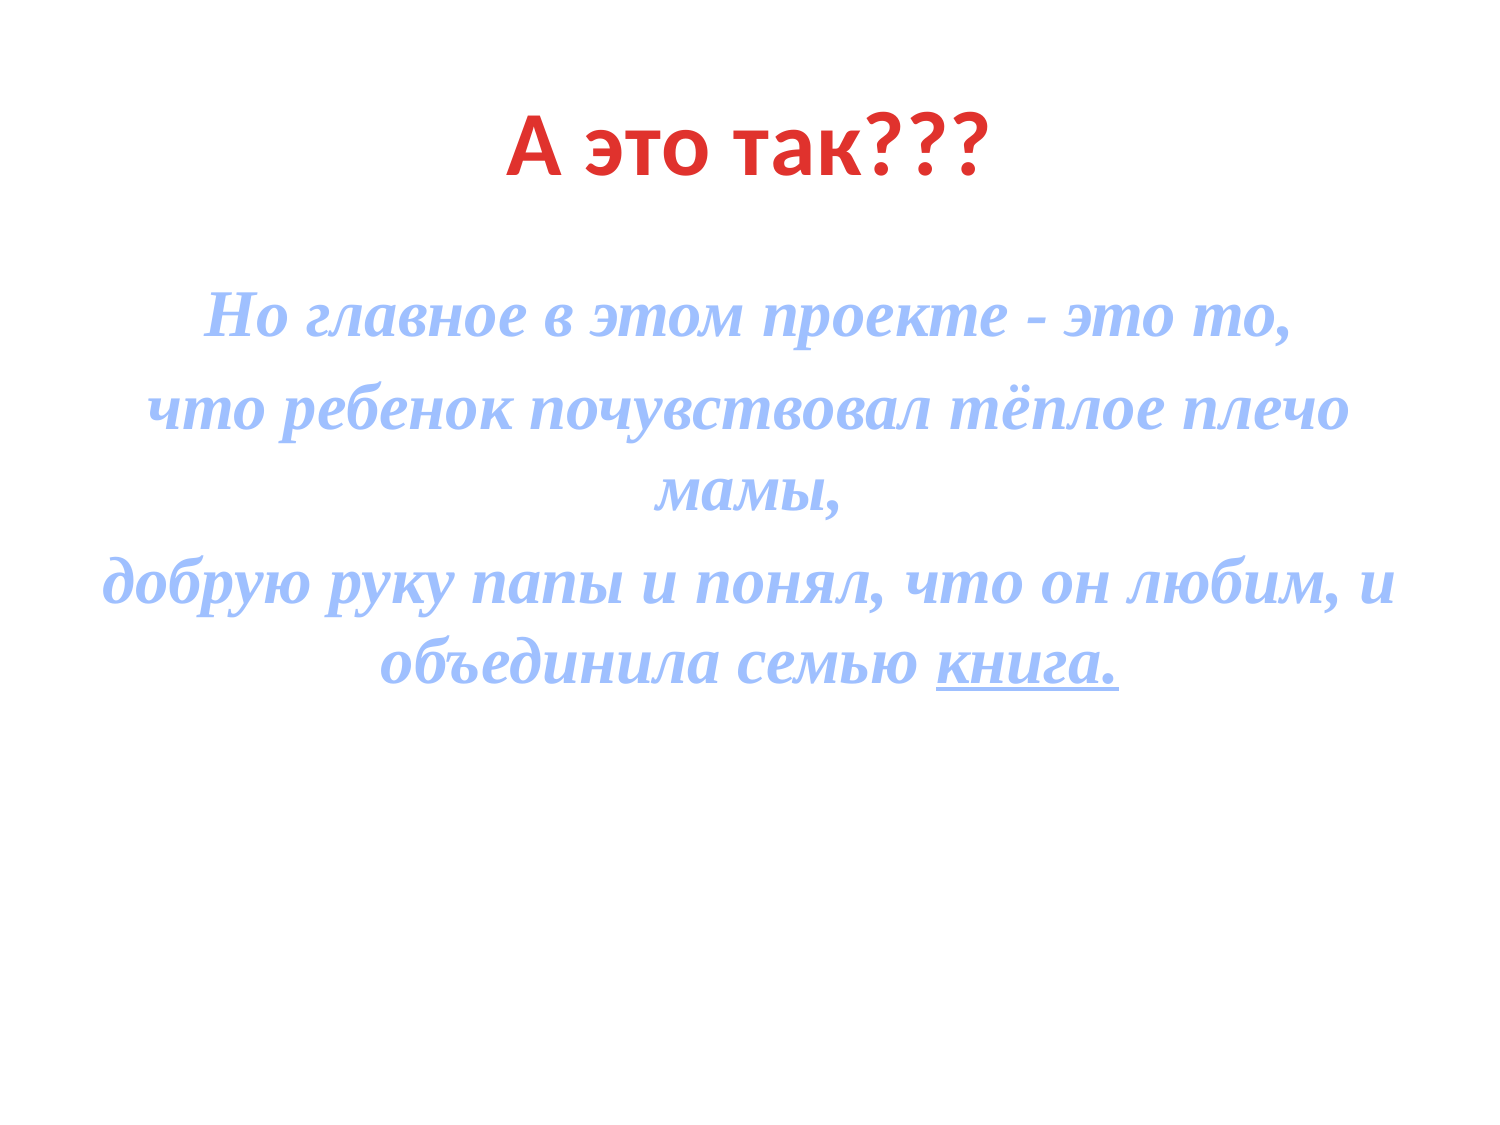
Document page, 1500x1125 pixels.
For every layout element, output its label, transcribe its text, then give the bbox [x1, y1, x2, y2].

list Но главное в этом проекте - это то, что ребенок почувствовал тёплое плечо мамы, добрую руку папы и понял, что он любим, и объединила семью книга. [75, 262, 1425, 1005]
title А это так??? [75, 45, 1425, 233]
